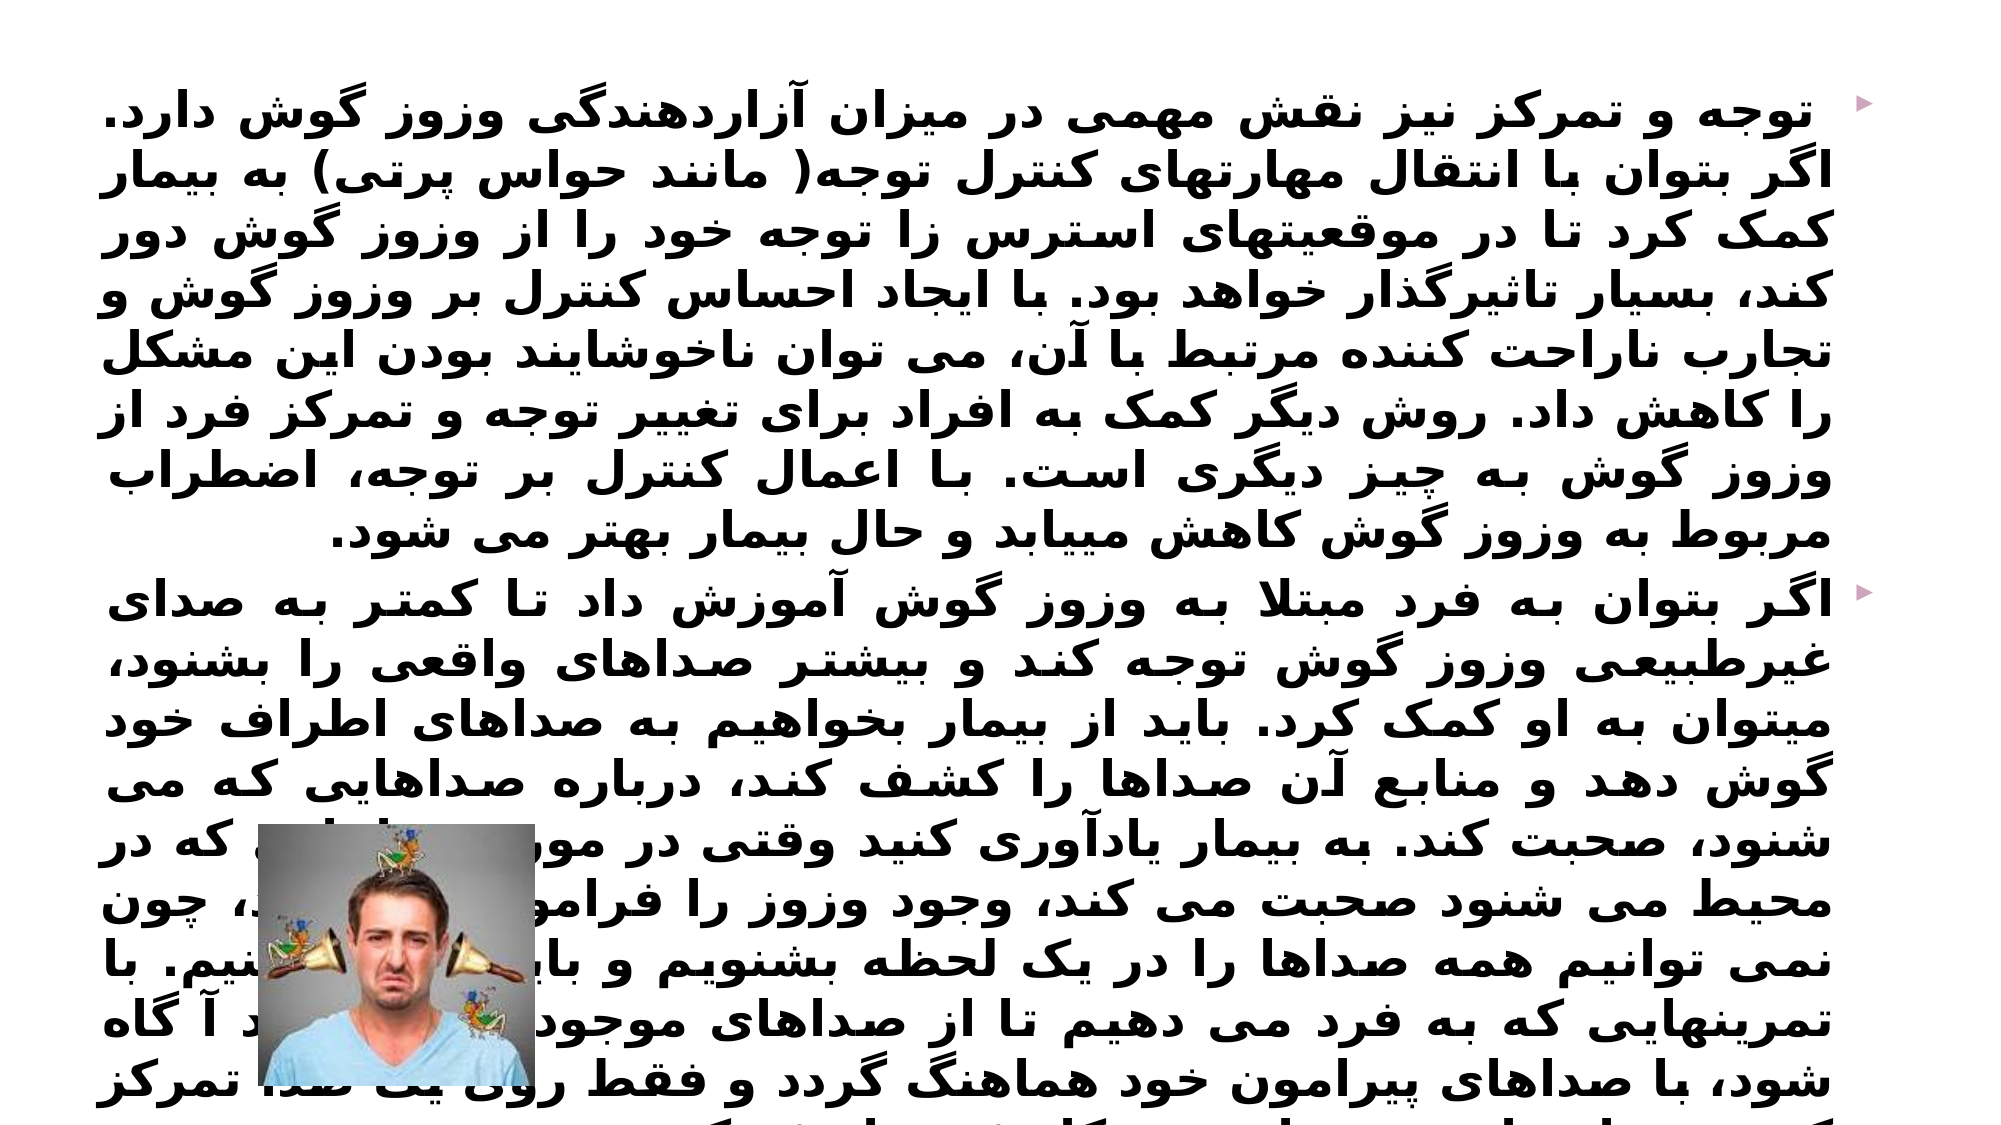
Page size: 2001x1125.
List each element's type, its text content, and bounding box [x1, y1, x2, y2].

picture [257, 824, 535, 1086]
list توجه و تمرکز نیز نقش مهمی در میزان آزاردهندگی وزوز گوش دارد. اگر بتوان با انتقال مهارتهای کنترل توجه( مانند حواس پرتی) به بیمار کمک کرد تا در موقعیتهای استرس زا توجه خود را از وزوز گوش دور کند، بسیار تاثیرگذار خواهد بود. با ایجاد احساس کنترل بر وزوز گوش و تجارب ناراحت کننده مرتبط با آن، می توان ناخوشایند بودن این مشکل را کاهش داد. روش دیگر کمک به افراد برای تغییر توجه و تمرکز فرد از وزوز گوش به چیز دیگری است. با اعمال کنترل بر توجه، اضطراب مربوط به وزوز گوش کاهش مییابد و حال بیمار بهتر می شود. اگر بتوان به فرد مبتلا به وزوز گوش آموزش داد تا کمتر به صدای غیرطبیعی وزوز گوش توجه کند و بیشتر صداهای واقعی را بشنود، میتوان به او کمک کرد. باید از بیمار بخواهیم به صداهای اطراف خود گوش دهد و منابع آن صداها را کشف کند، درباره صداهایی که می شنود، صحبت کند. به بیمار یادآوری کنید وقتی در مورد صداهایی که در محیط می شنود صحبت می کند، وجود وزوز را فراموش می کند، چون نمی توانیم همه صداها را در یک لحظه بشنویم و باید انتخاب کنیم. با تمرینهایی که به فرد می دهیم تا از صداهای موجود در سر خود آ گاه شود، با صداهای پیرامون خود هماهنگ گردد و فقط روی یک صدا تمرکز کند، میتوان تا حدود زیادی مشکل فرد را رفع کرد [83, 70, 1910, 1112]
